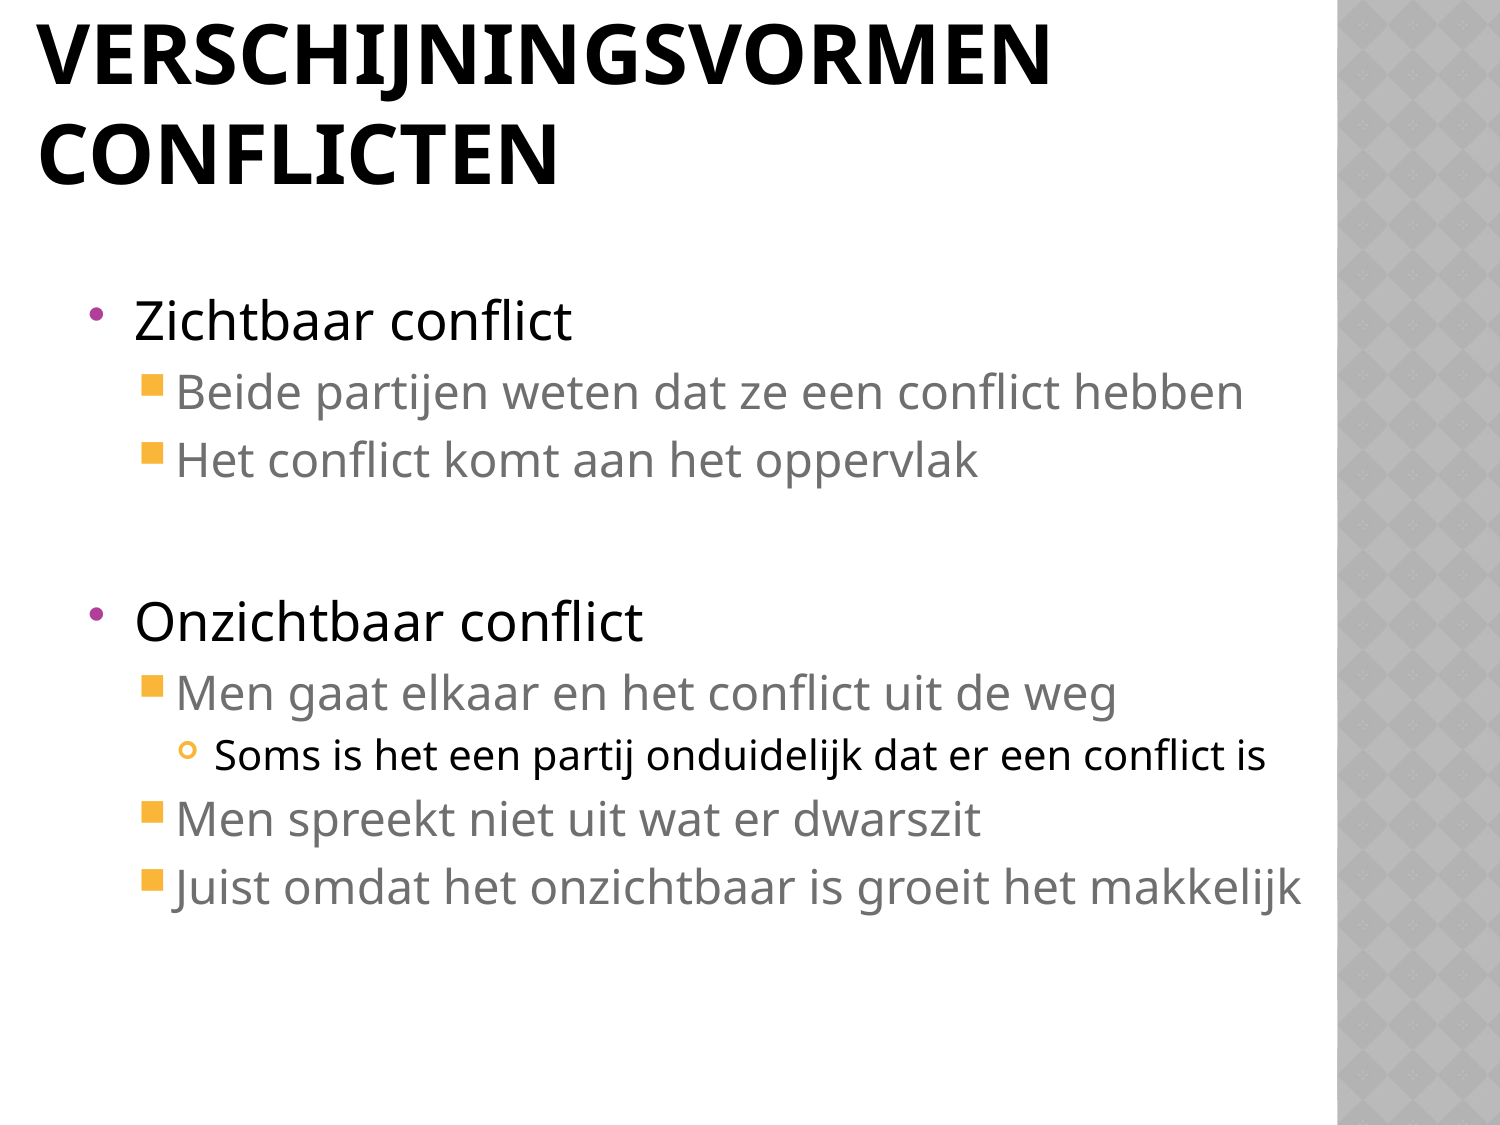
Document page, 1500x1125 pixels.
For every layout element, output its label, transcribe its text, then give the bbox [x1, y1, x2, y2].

list Zichtbaar conflict Beide partijen weten dat ze een conflict hebben Het conflict komt aan het oppervlak Onzichtbaar conflict Men gaat elkaar en het conflict uit de weg Soms is het een partij onduidelijk dat er een conflict is Men spreekt niet uit wat er dwarszit Juist omdat het onzichtbaar is groeit het makkelijk [75, 278, 1425, 1125]
title Verschijningsvormen conflicten [29, 0, 1500, 202]
